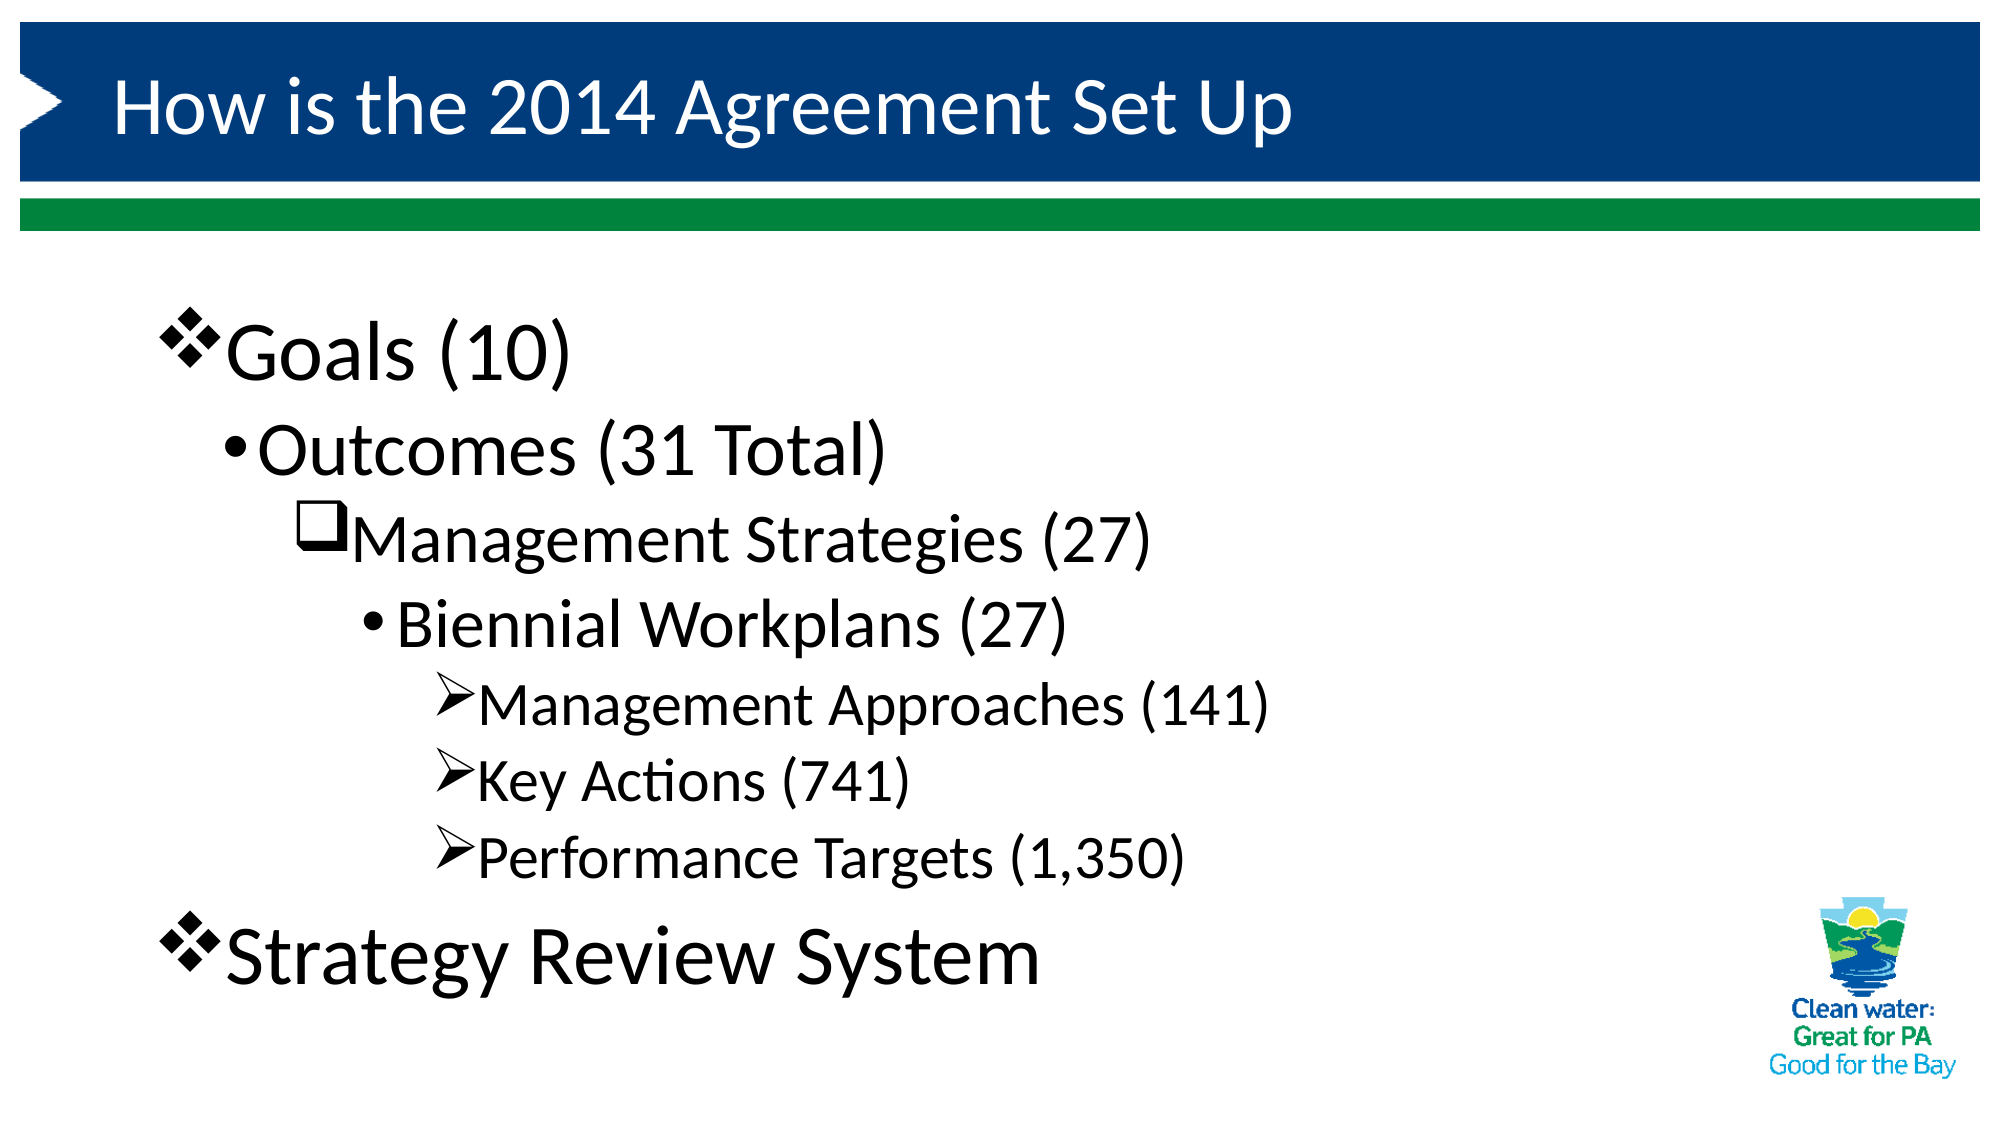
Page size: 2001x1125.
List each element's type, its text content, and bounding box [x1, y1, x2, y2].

picture [1765, 894, 1960, 1083]
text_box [20, 21, 1980, 231]
list Goals (10) Outcomes (31 Total) Management Strategies (27) Biennial Workplans (27) Management Approaches (141) Key Actions (741) Performance Targets (1,350) Strategy Review System [137, 299, 1863, 1014]
